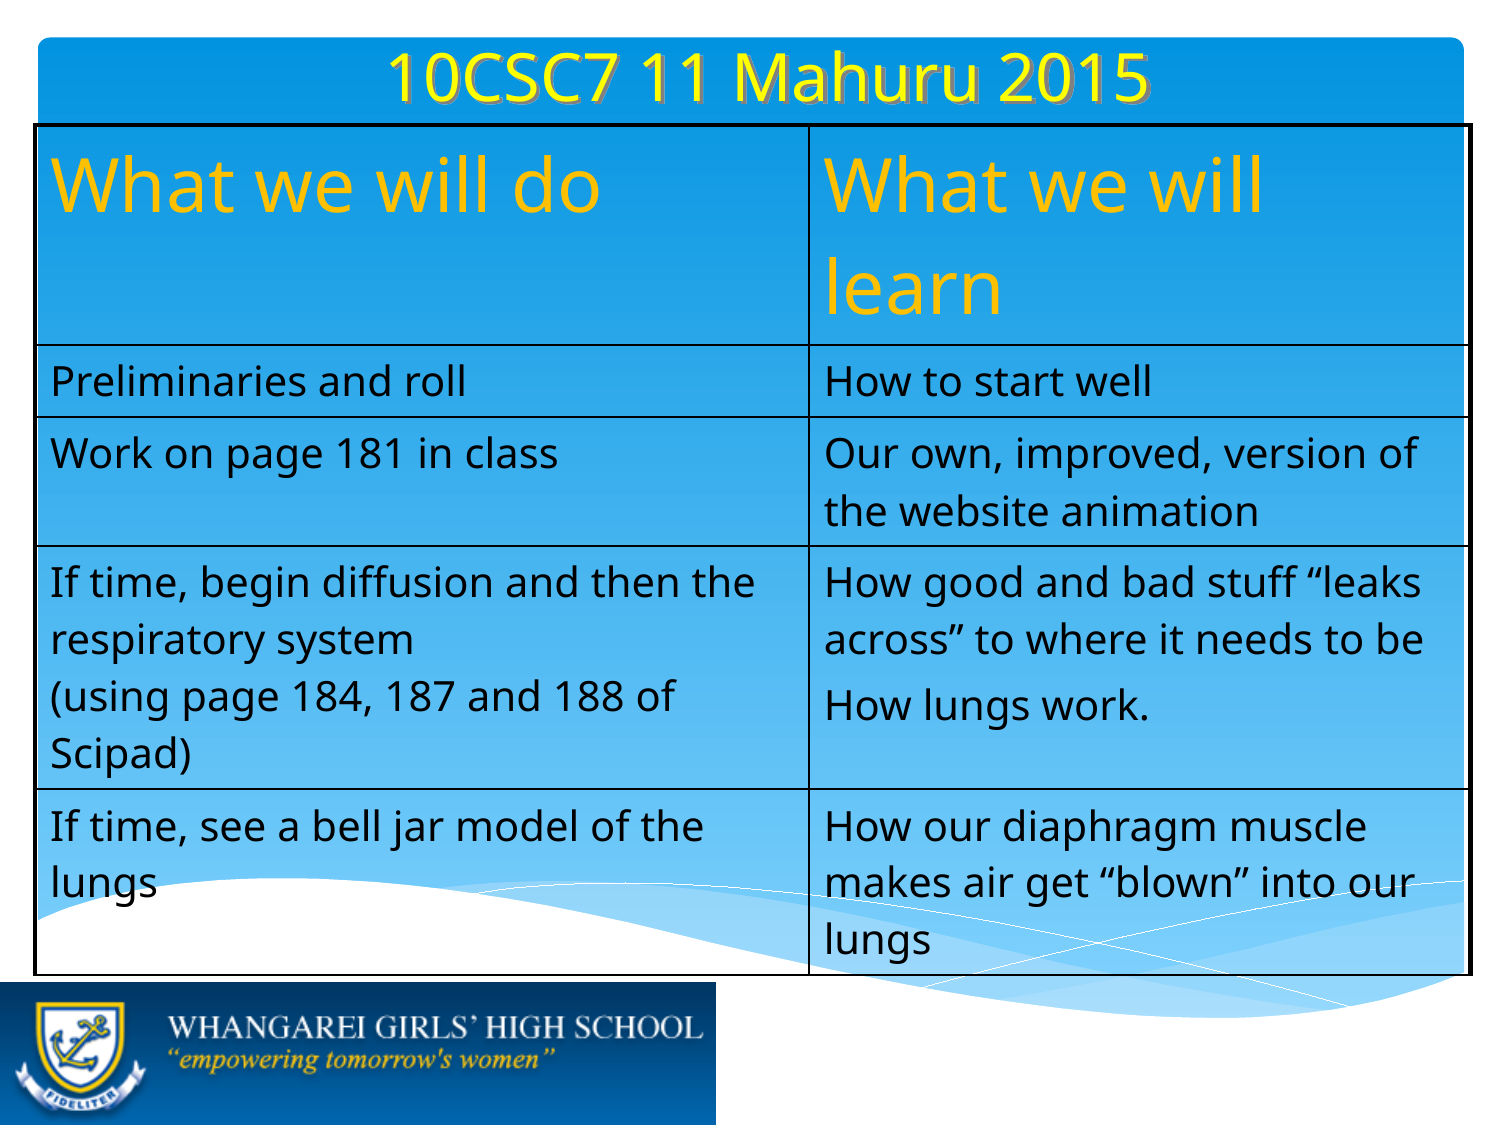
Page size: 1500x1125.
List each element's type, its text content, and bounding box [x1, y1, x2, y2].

table_cell How good and bad stuff “leaks across” to where it needs to be How lungs work. [810, 547, 1468, 788]
table_cell Our own, improved, version of the website animation [810, 418, 1468, 545]
table_cell Work on page 181 in class [37, 418, 808, 545]
table_cell If time, begin diffusion and then the respiratory system (using page 184, 187 and 188 of Scipad) [37, 547, 808, 788]
table_header What we will do [37, 127, 808, 344]
table_cell How our diaphragm muscle makes air get “blown” into our lungs [810, 790, 1468, 974]
table_cell If time, see a bell jar model of the lungs [37, 790, 808, 974]
table_cell Preliminaries and roll [37, 346, 808, 416]
picture [0, 982, 716, 1125]
text_box 10CSC7 11 Mahuru 2015 [162, 24, 1375, 123]
table_cell How to start well [810, 346, 1468, 416]
table_header What we will learn [810, 127, 1468, 344]
